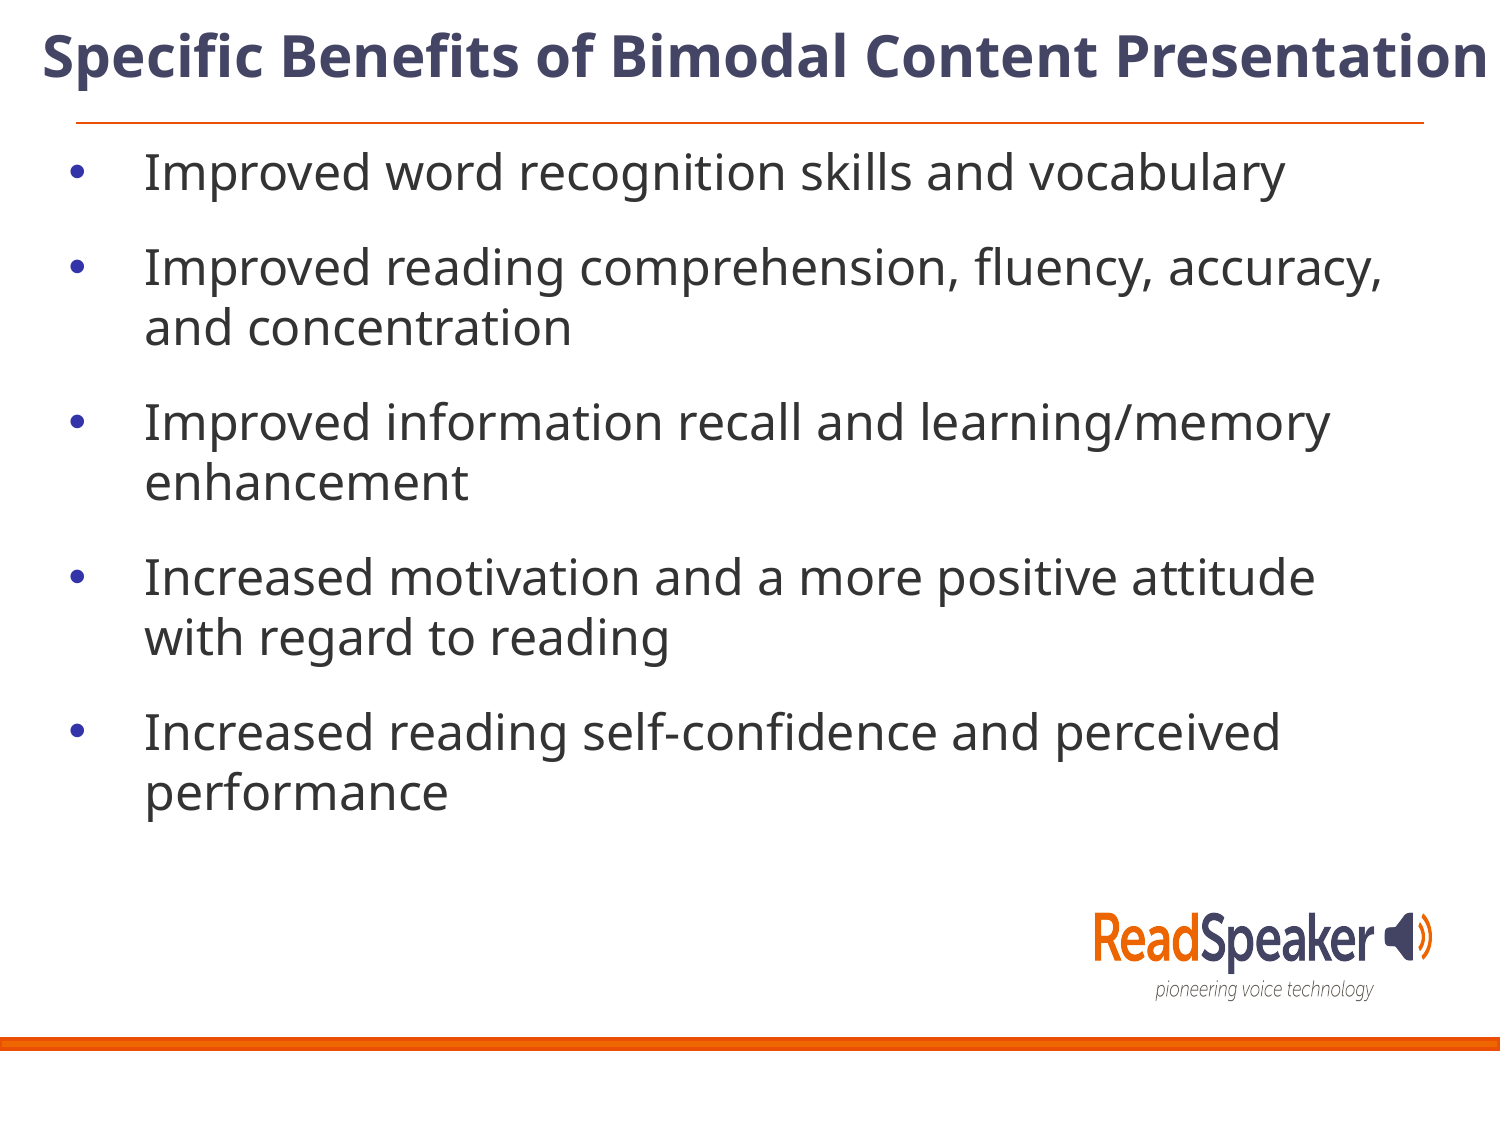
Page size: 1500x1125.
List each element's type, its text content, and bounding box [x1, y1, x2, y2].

title Specific Benefits of Bimodal Content Presentation [42, 0, 1500, 122]
picture [1068, 890, 1459, 1010]
list Improved word recognition skills and vocabulary Improved reading comprehension, fluency, accuracy, and concentration Improved information recall and learning/memory enhancement Increased motivation and a more positive attitude with regard to reading Increased reading self-confidence and perceived performance [68, 140, 1432, 894]
